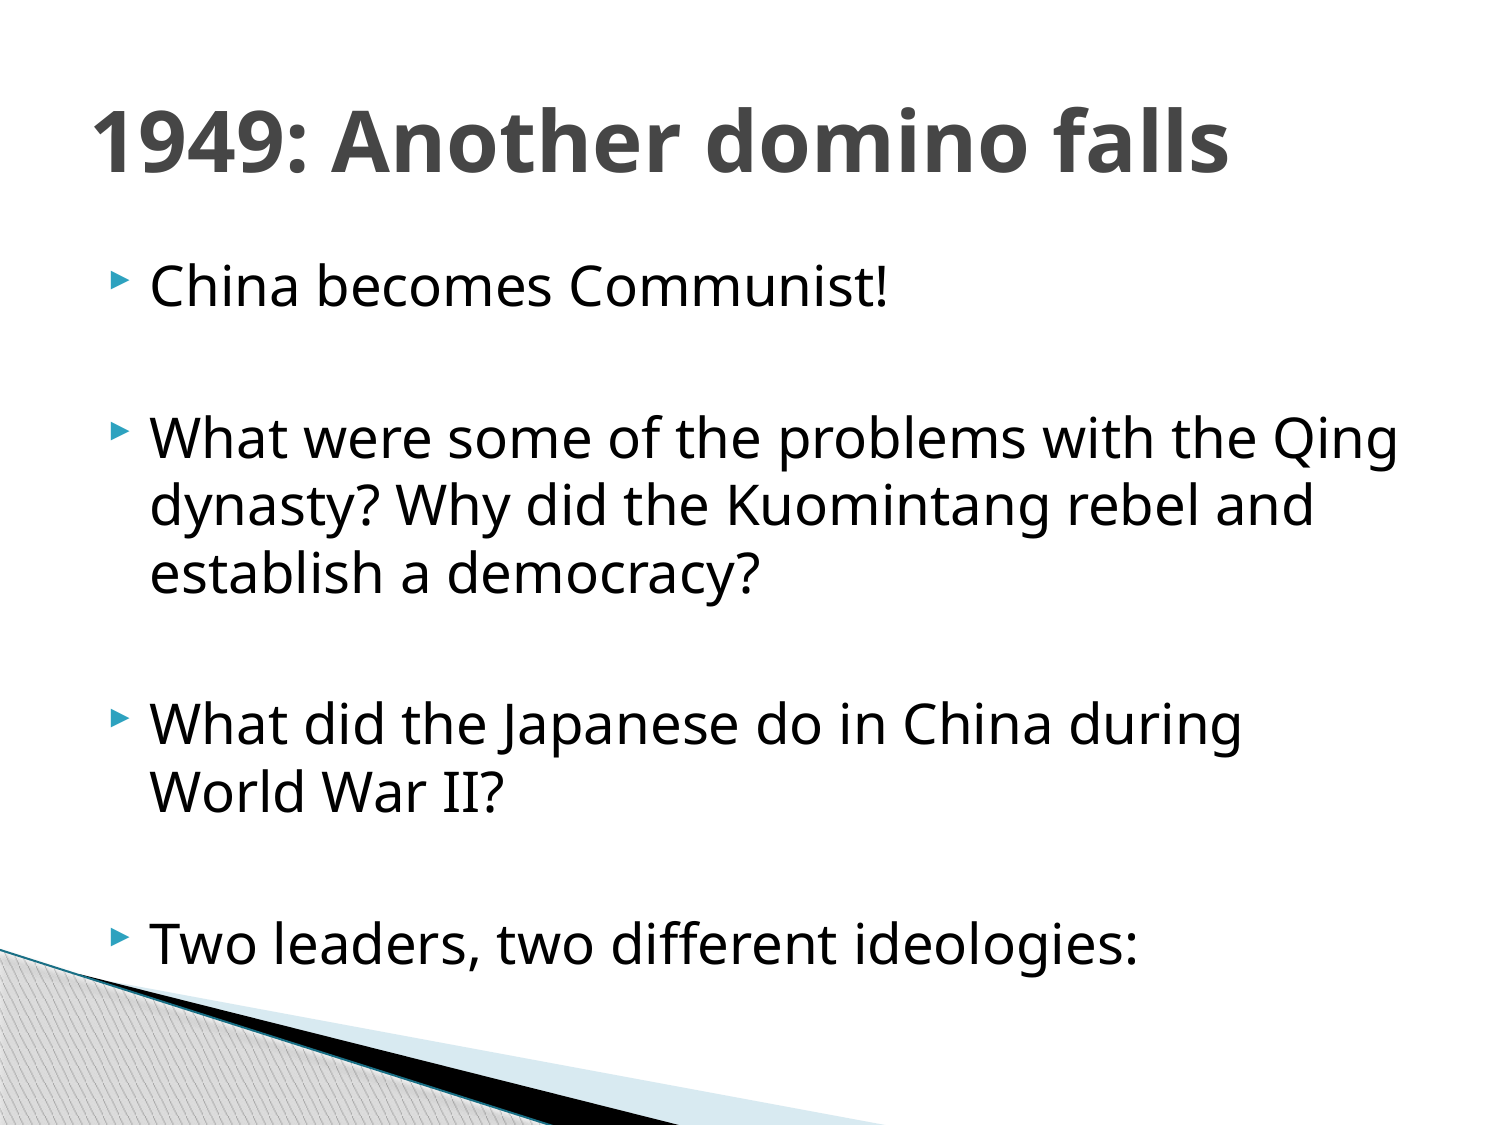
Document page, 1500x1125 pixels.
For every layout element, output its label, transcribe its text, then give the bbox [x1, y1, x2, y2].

list China becomes Communist! What were some of the problems with the Qing dynasty? Why did the Kuomintang rebel and establish a democracy? What did the Japanese do in China during World War II? Two leaders, two different ideologies: [75, 243, 1425, 986]
title 1949: Another domino falls [75, 45, 1425, 233]
